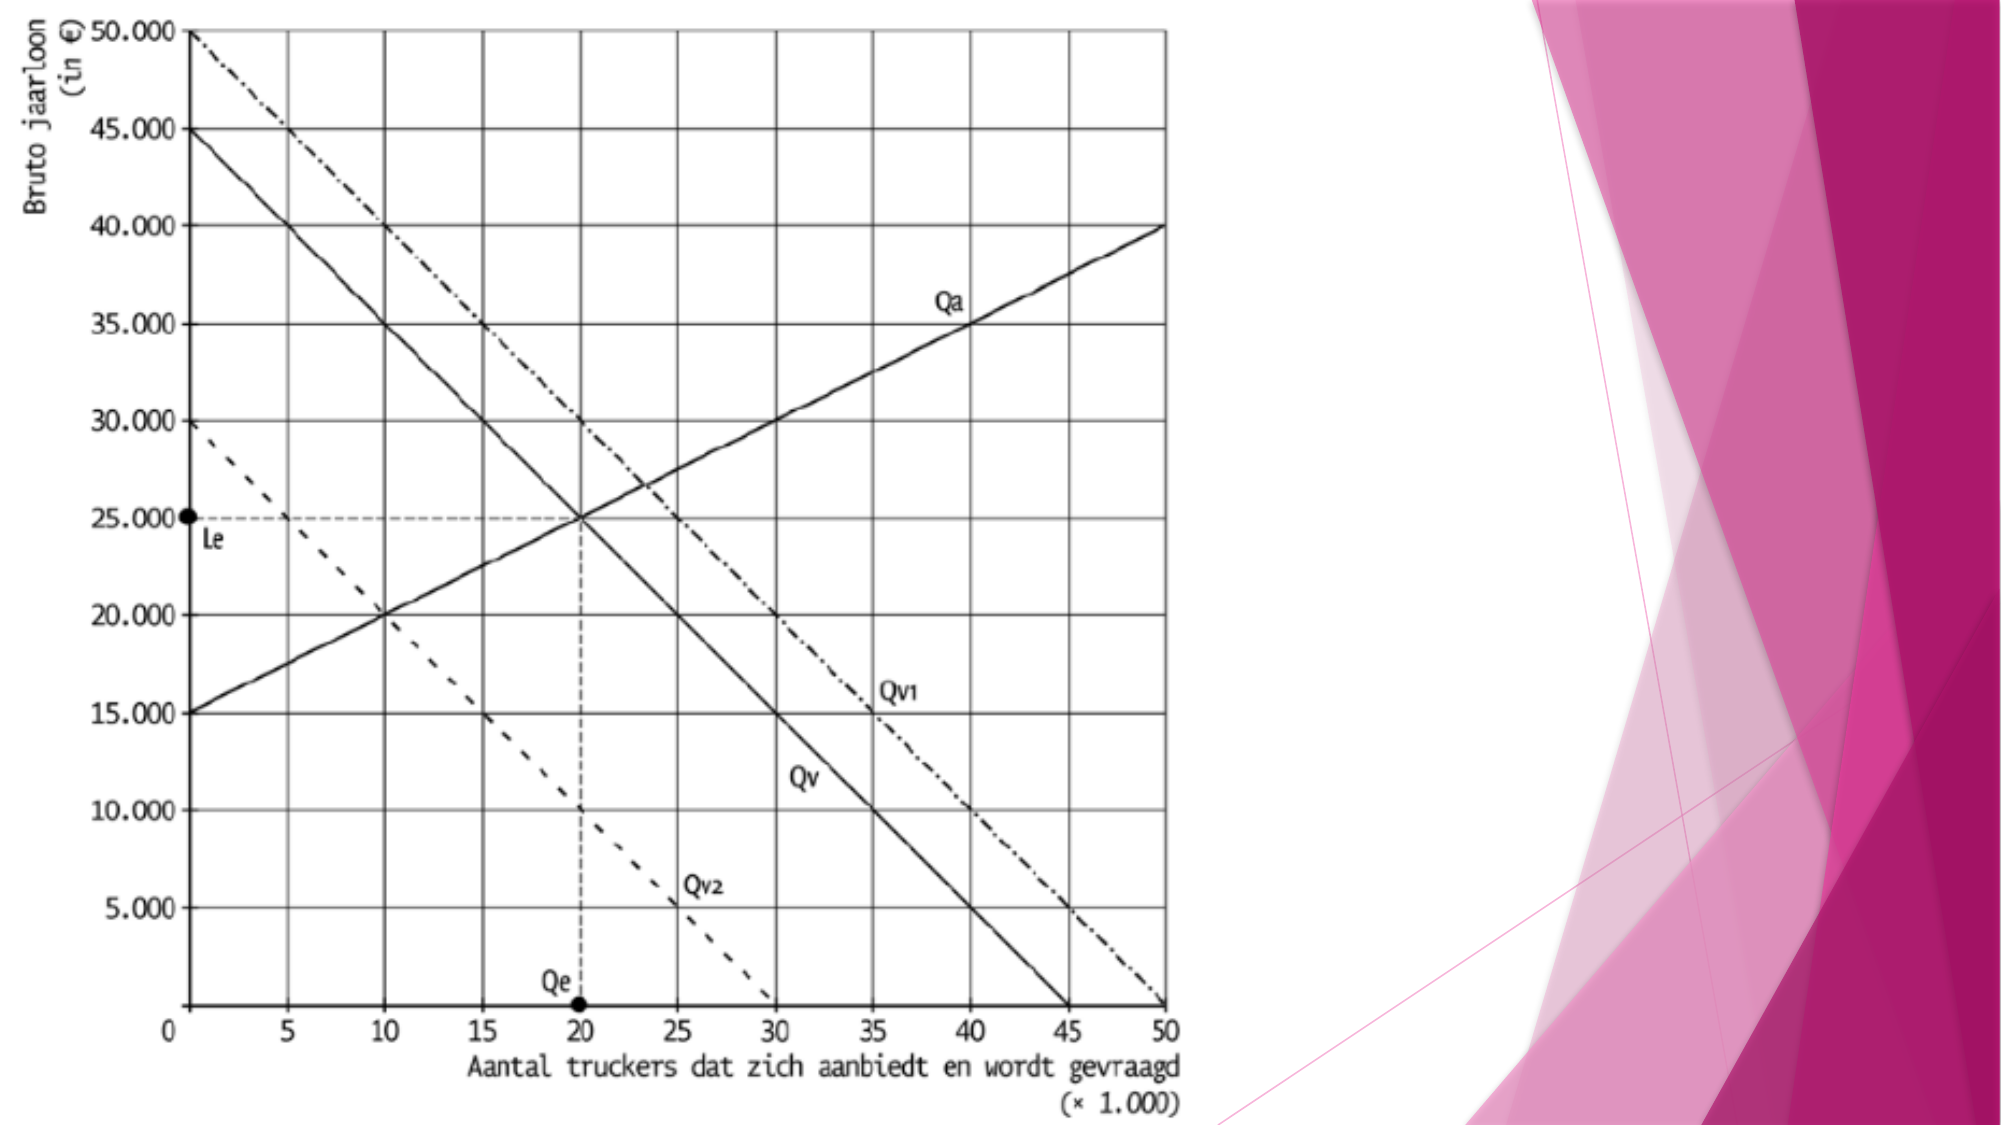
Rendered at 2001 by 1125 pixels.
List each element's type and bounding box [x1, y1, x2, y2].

picture [0, 0, 1205, 1125]
